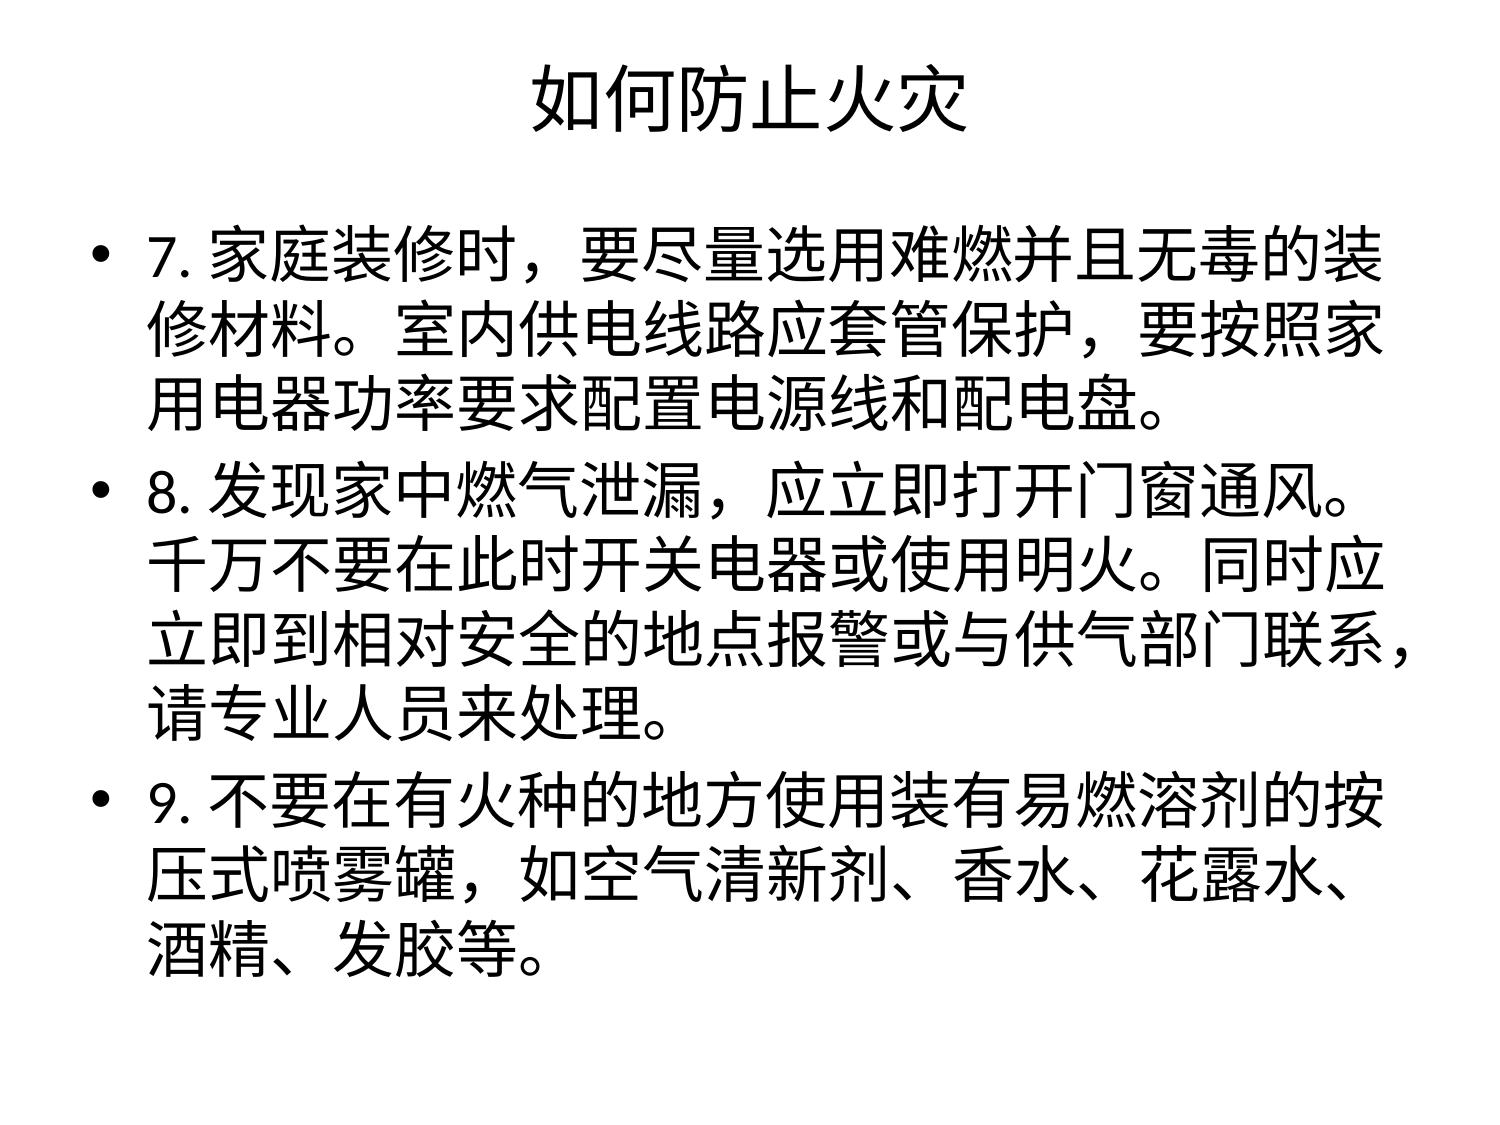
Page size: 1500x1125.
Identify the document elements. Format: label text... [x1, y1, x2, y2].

title 如何防止火灾 [75, 45, 1425, 149]
list 7.家庭装修时，要尽量选用难燃并且无毒的装修材料。室内供电线路应套管保护，要按照家用电器功率要求配置电源线和配电盘。 8.发现家中燃气泄漏，应立即打开门窗通风。千万不要在此时开关电器或使用明火。同时应立即到相对安全的地点报警或与供气部门联系，请专业人员来处理。 9.不要在有火种的地方使用装有易燃溶剂的按压式喷雾罐，如空气清新剂、香水、花露水、酒精、发胶等。 [75, 208, 1425, 1005]
